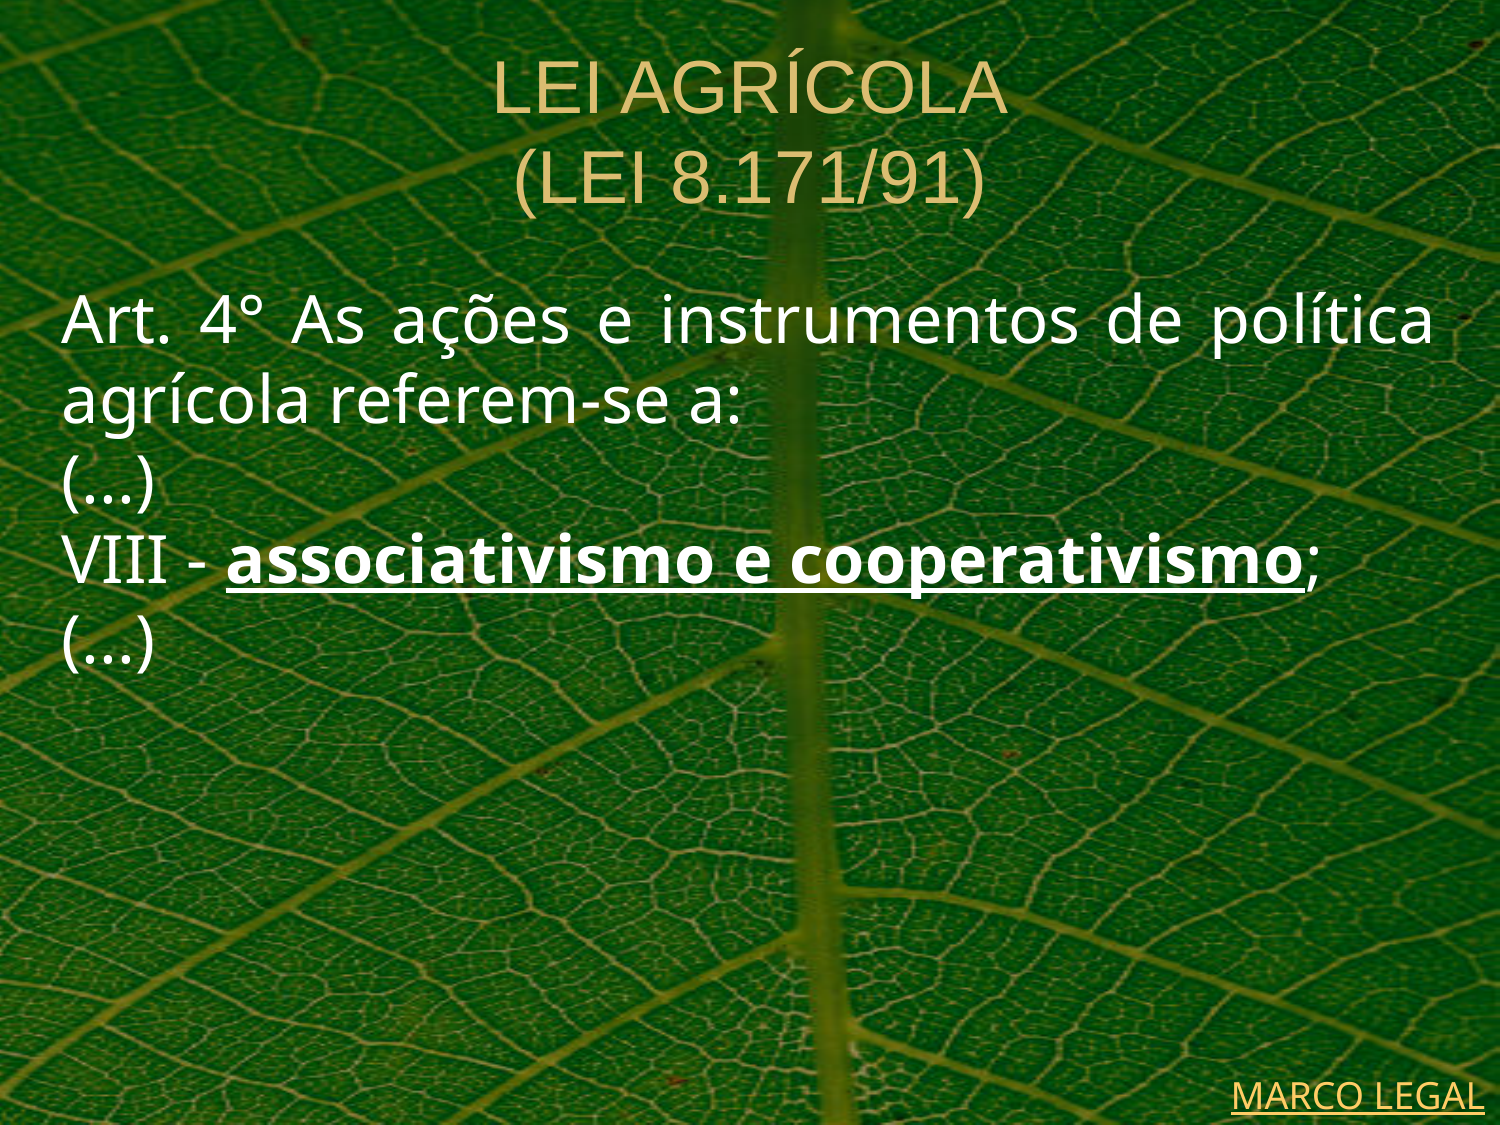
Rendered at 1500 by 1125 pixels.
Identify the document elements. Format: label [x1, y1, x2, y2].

list [0, 0, 1500, 1125]
